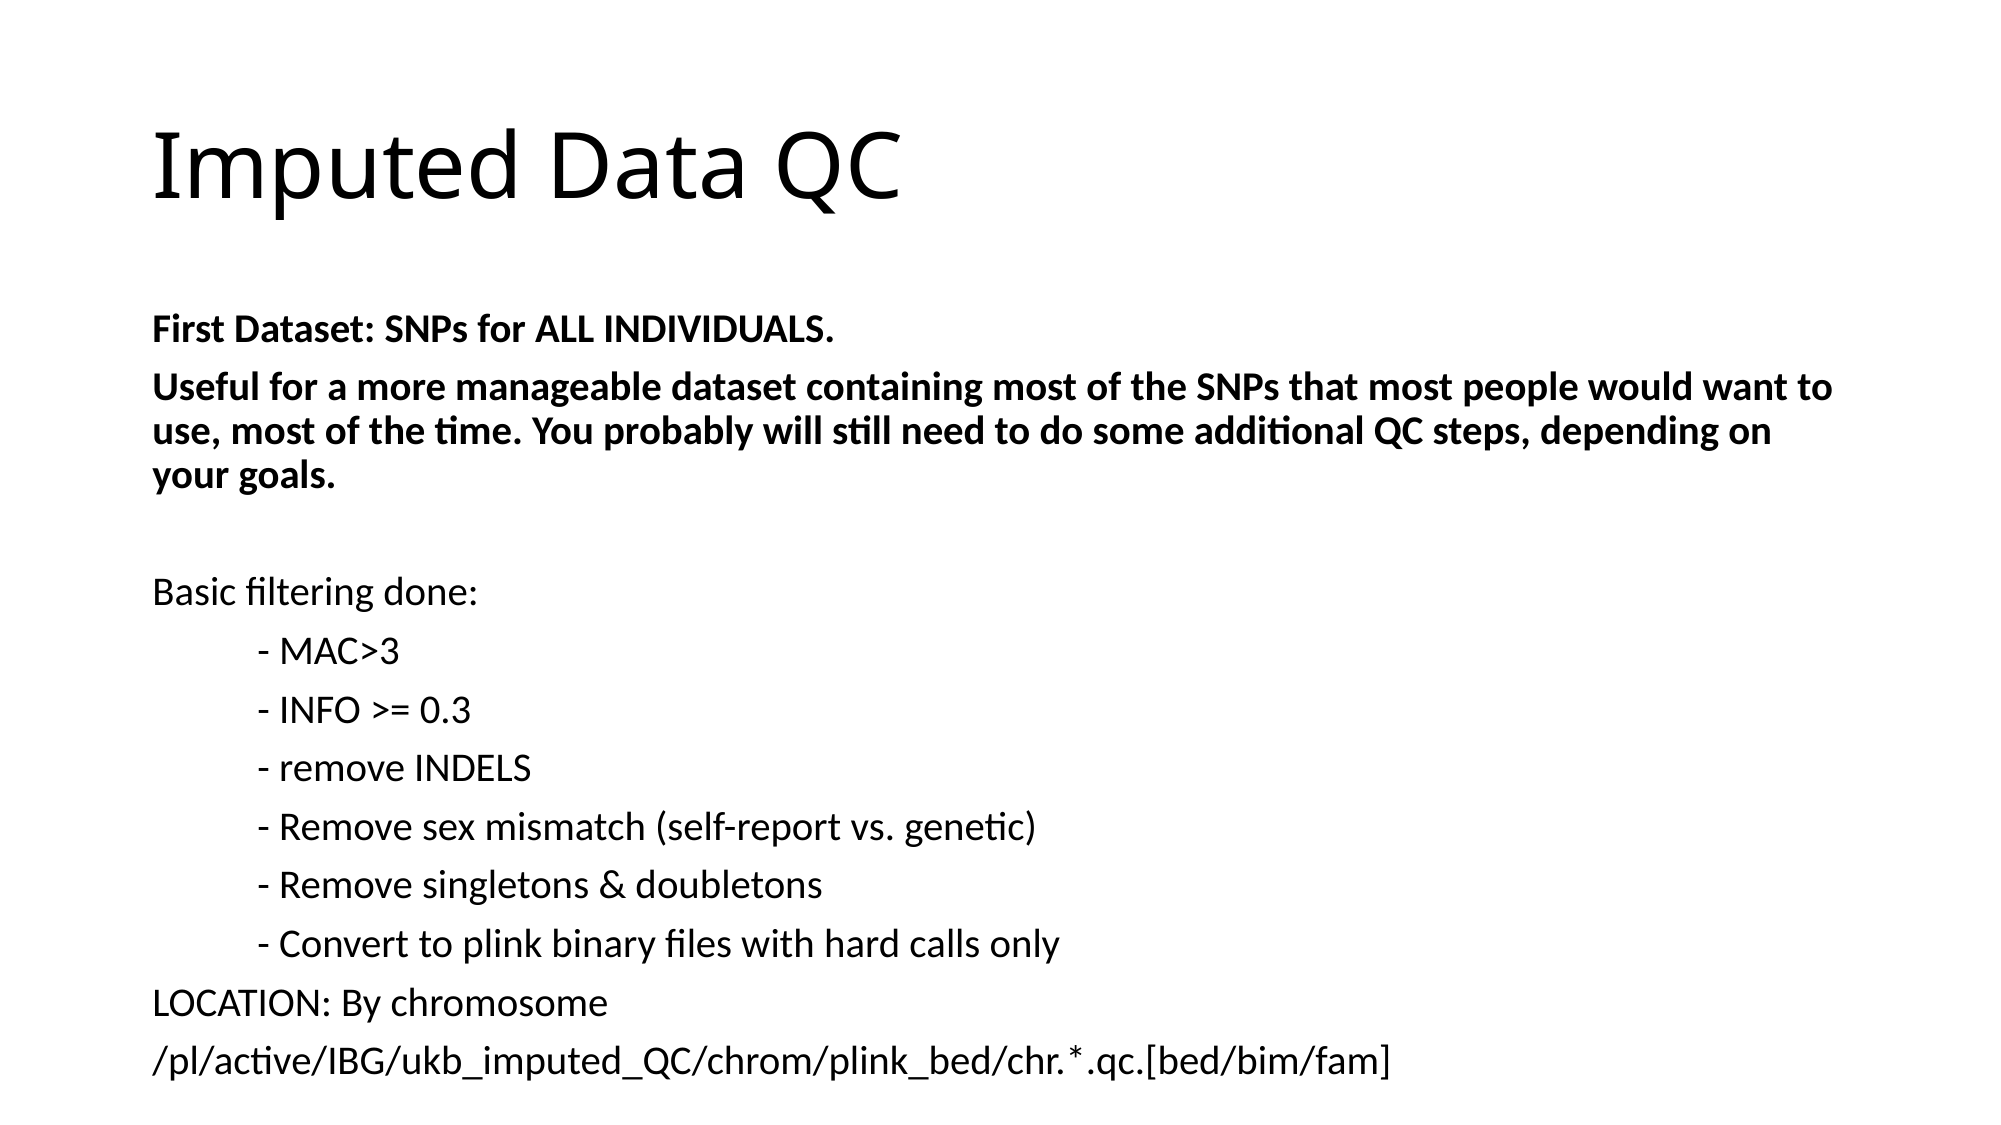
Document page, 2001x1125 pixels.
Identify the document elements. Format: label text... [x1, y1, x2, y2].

title Imputed Data QC [137, 59, 1863, 278]
list First Dataset: SNPs for ALL INDIVIDUALS. Useful for a more manageable dataset containing most of the SNPs that most people would want to use, most of the time. You probably will still need to do some additional QC steps, depending on your goals. Basic filtering done: - MAC>3 - INFO >= 0.3 - remove INDELS - Remove sex mismatch (self-report vs. genetic) - Remove singletons & doubletons - Convert to plink binary files with hard calls only LOCATION: By chromosome /pl/active/IBG/ukb_imputed_QC/chrom/plink_bed/chr.*.qc.[bed/bim/fam] [137, 299, 1863, 1100]
